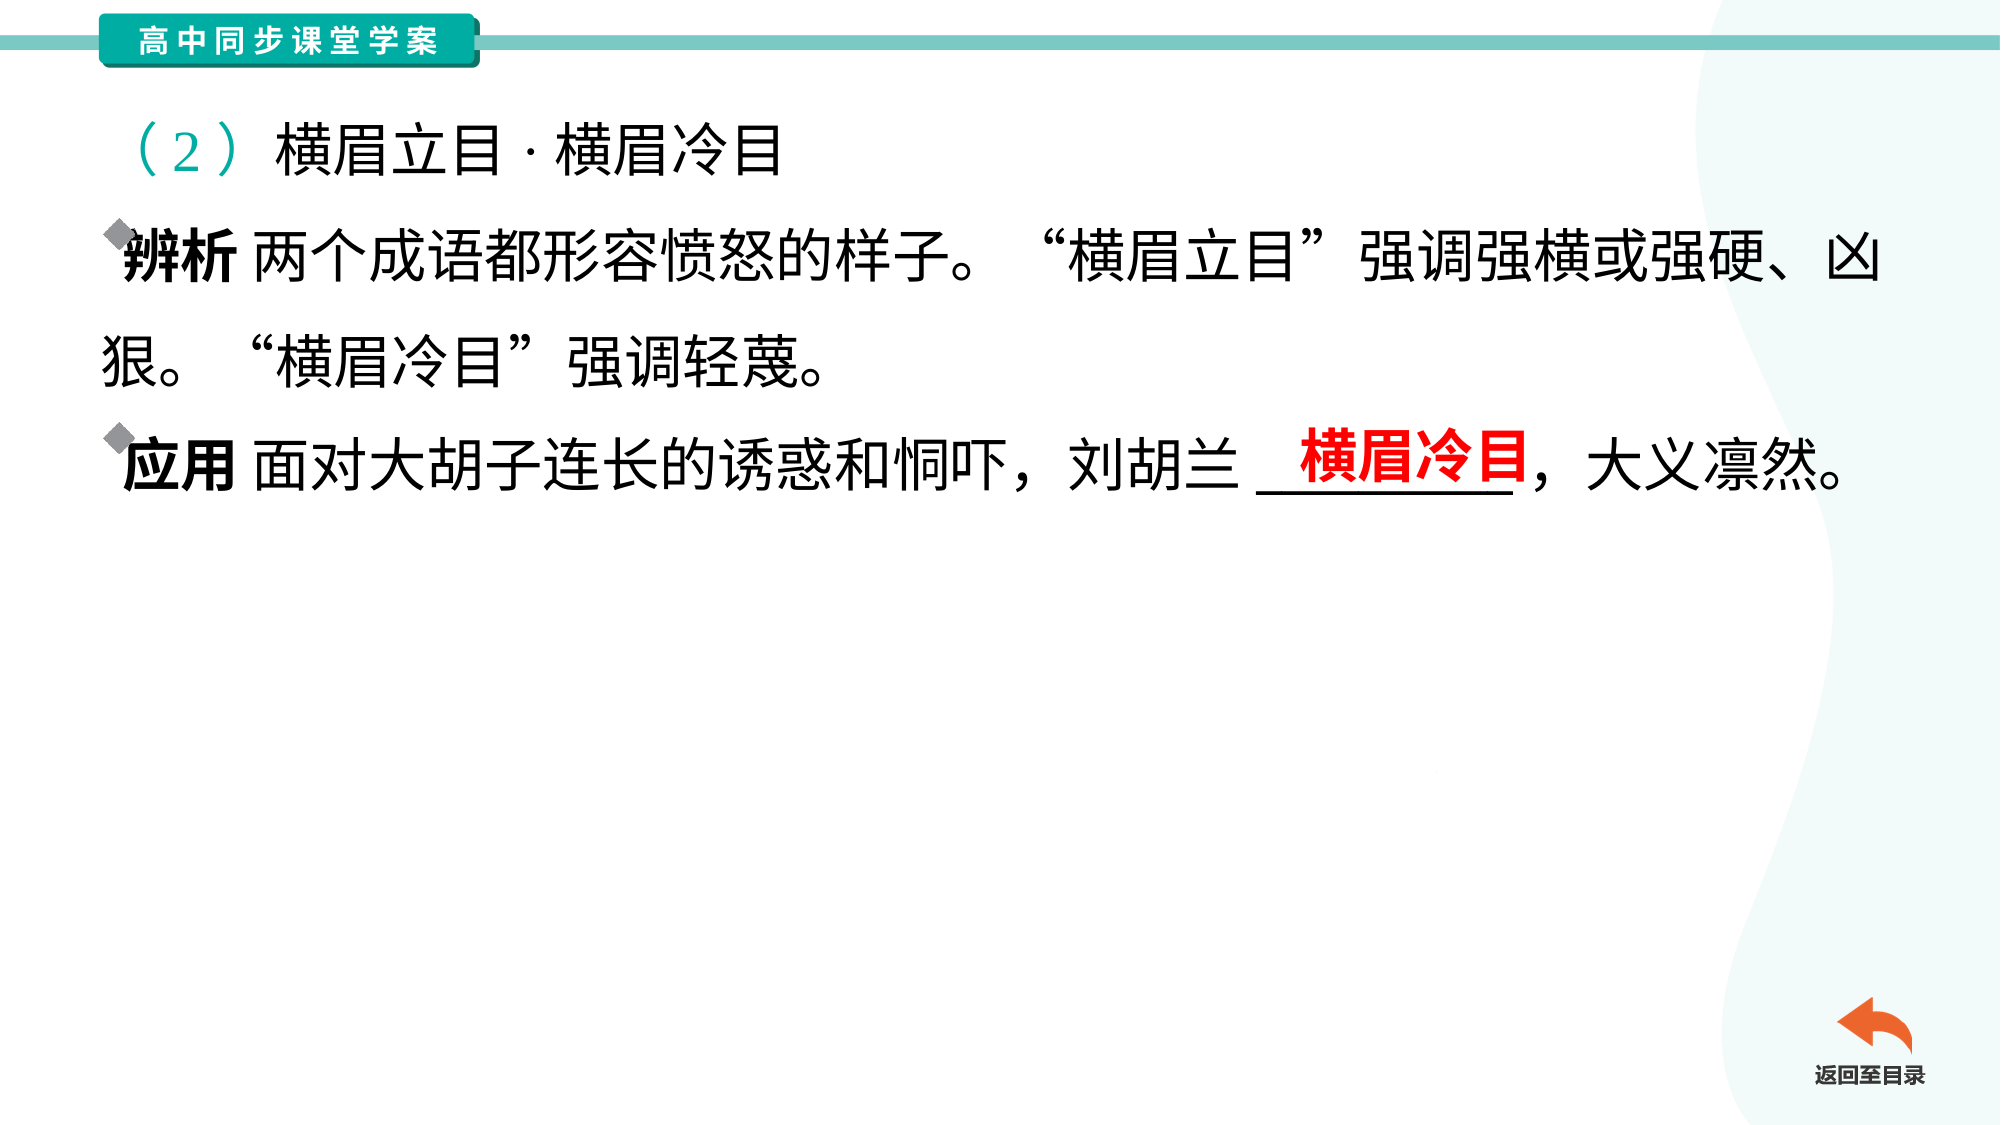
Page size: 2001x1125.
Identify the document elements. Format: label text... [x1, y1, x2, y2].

text_box （2）横眉立目·横眉冷目 辨析 两个成语都形容愤怒的样子。“横眉立目”强调强横或强硬、凶 狠。“横眉冷目”强调轻蔑。 应用 面对大胡子连长的诱惑和恫吓，刘胡兰__________，大义凛然。 [100, 76, 1899, 487]
text_box 横眉冷目 [1277, 387, 1555, 478]
picture [0, 0, 2000, 1125]
